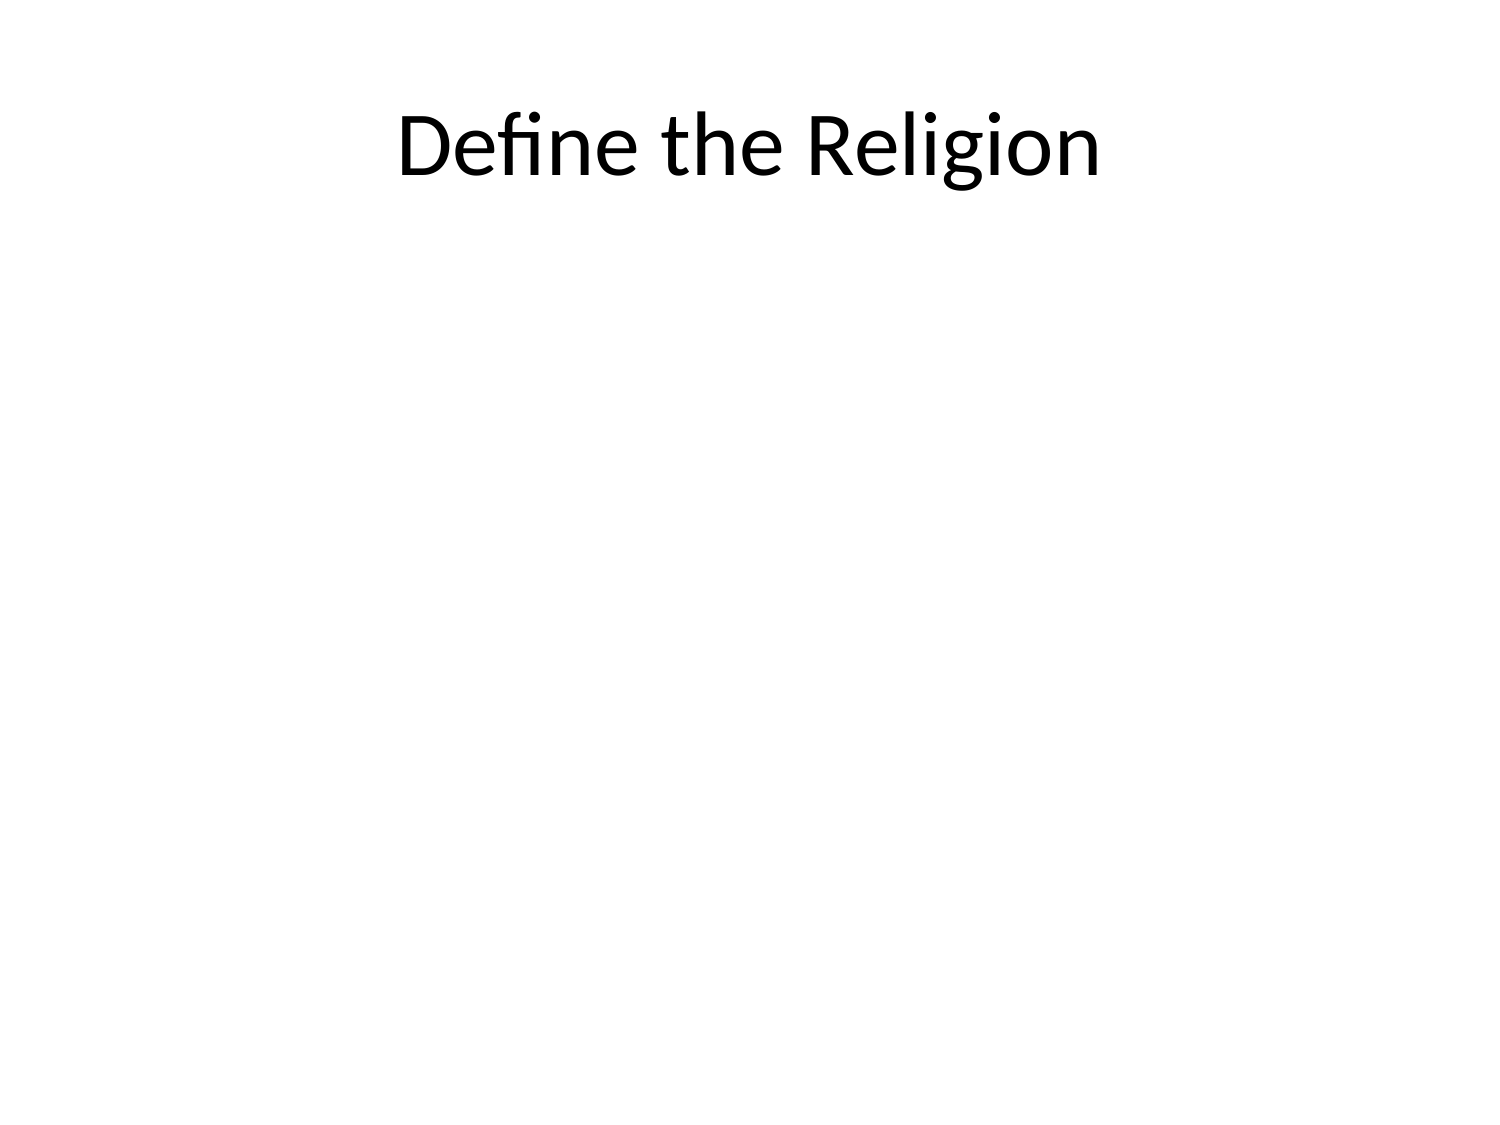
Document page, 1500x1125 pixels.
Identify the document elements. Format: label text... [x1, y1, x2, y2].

title Define the Religion [75, 45, 1425, 233]
